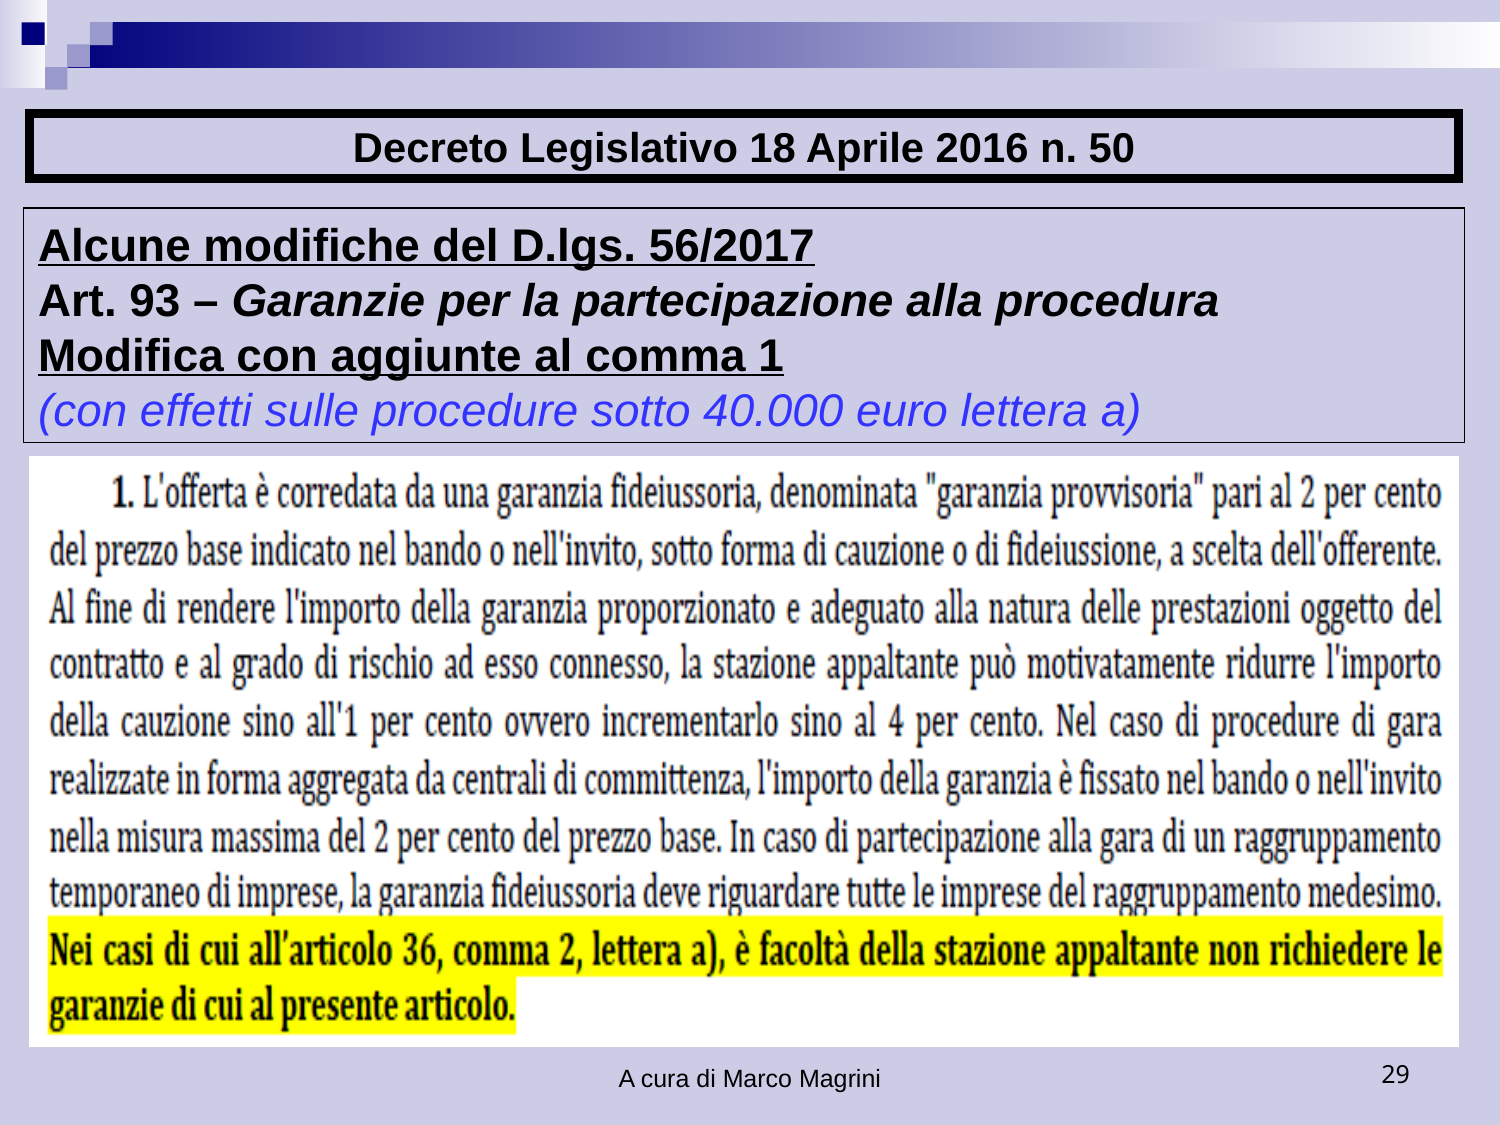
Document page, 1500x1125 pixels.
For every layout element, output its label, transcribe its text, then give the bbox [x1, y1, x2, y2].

picture [29, 455, 1459, 1048]
footer A cura di Marco Magrini [512, 1055, 988, 1100]
slide_number 29 [1074, 1055, 1425, 1100]
text_box Alcune modifiche del D.lgs. 56/2017 Art. 93 – Garanzie per la partecipazione alla procedura Modifica con aggiunte al comma 1 (con effetti sulle procedure sotto 40.000 euro lettera a) [23, 207, 1465, 443]
text_box Decreto Legislativo 18 Aprile 2016 n. 50 [29, 113, 1459, 179]
